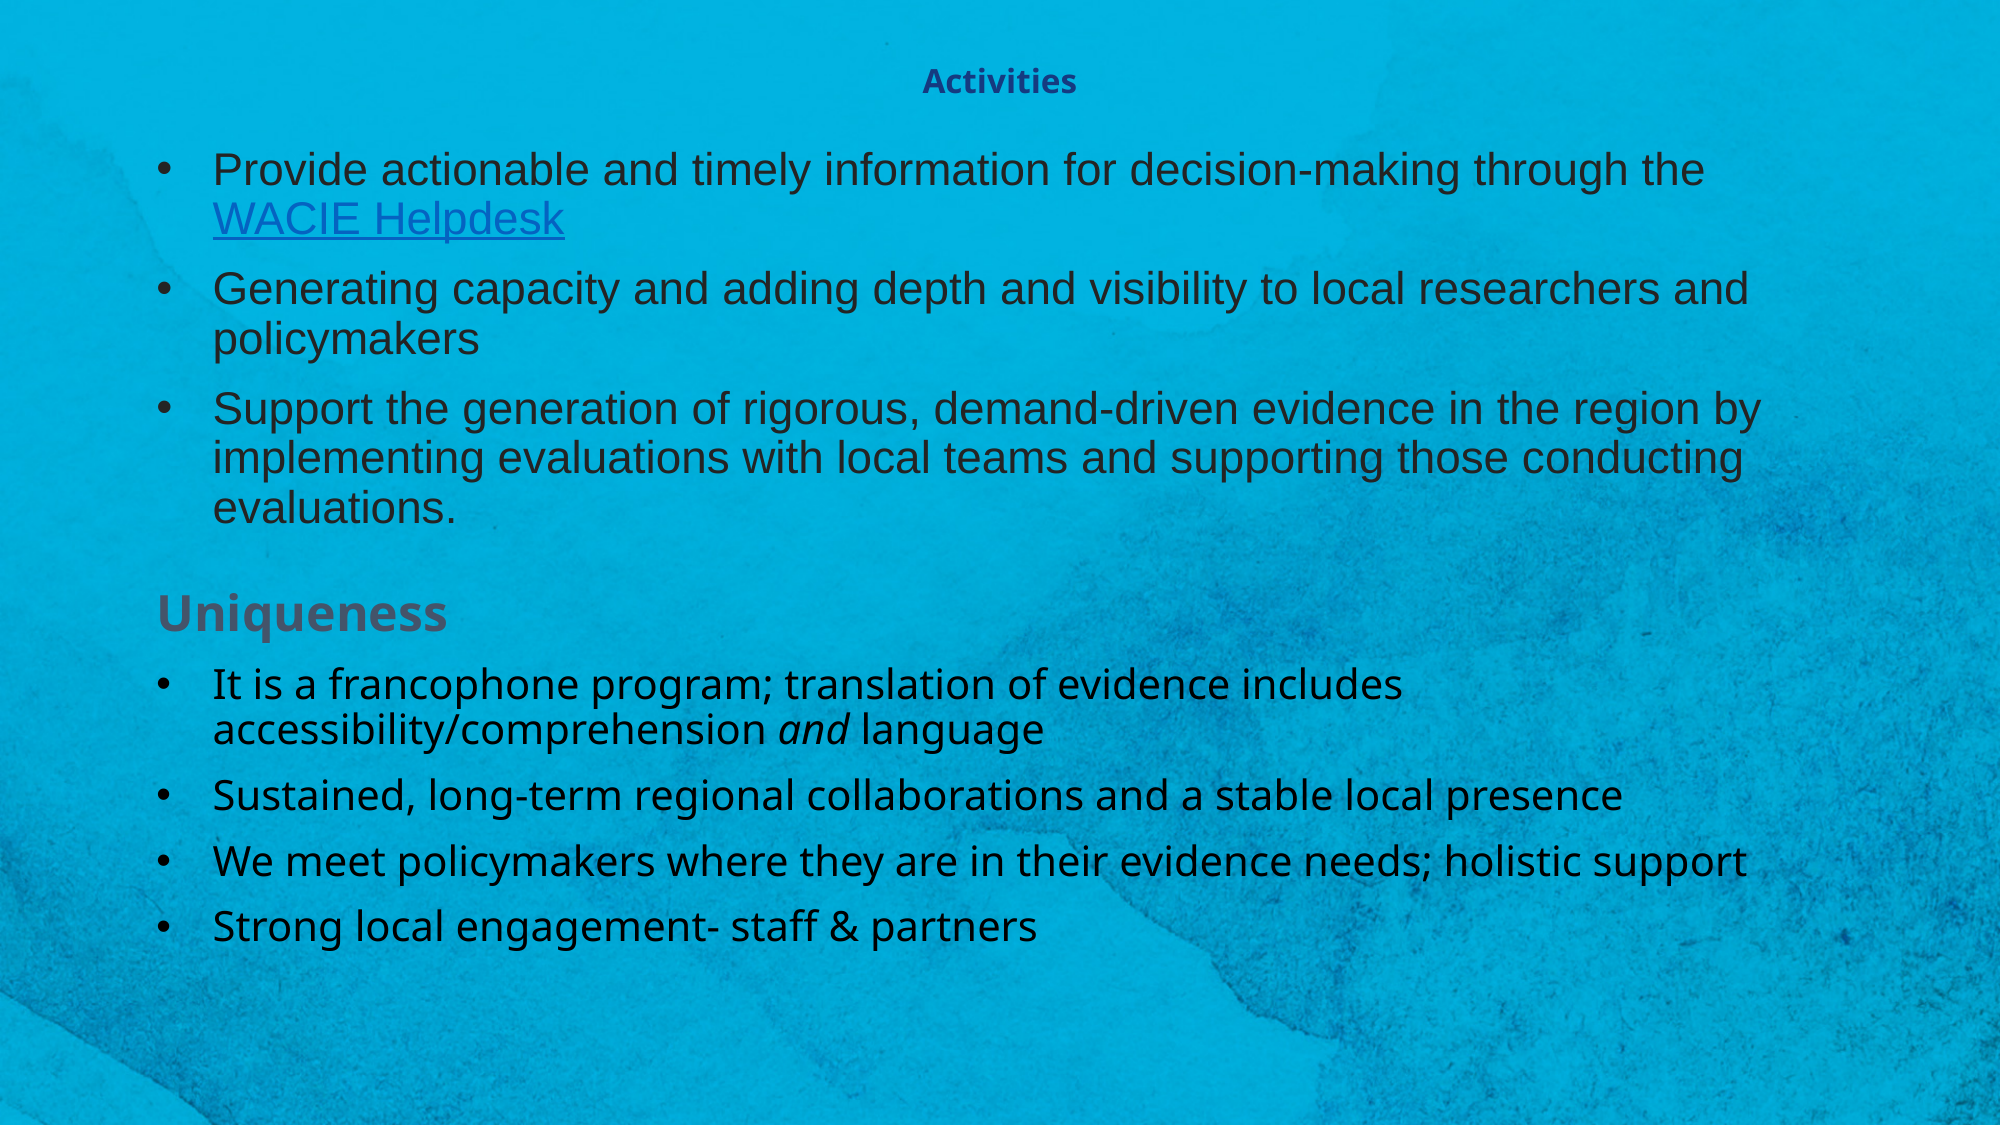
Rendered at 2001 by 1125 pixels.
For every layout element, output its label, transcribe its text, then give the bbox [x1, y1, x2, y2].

title Activities [372, 53, 1628, 138]
list Provide actionable and timely information for decision-making through the WACIE Helpdesk Generating capacity and adding depth and visibility to local researchers and policymakers Support the generation of rigorous, demand-driven evidence in the region by implementing evaluations with local teams and supporting those conducting evaluations. Uniqueness It is a francophone program; translation of evidence includes accessibility/comprehension and language Sustained, long-term regional collaborations and a stable local presence We meet policymakers where they are in their evidence needs; holistic support Strong local engagement- staff & partners [141, 138, 1916, 1125]
